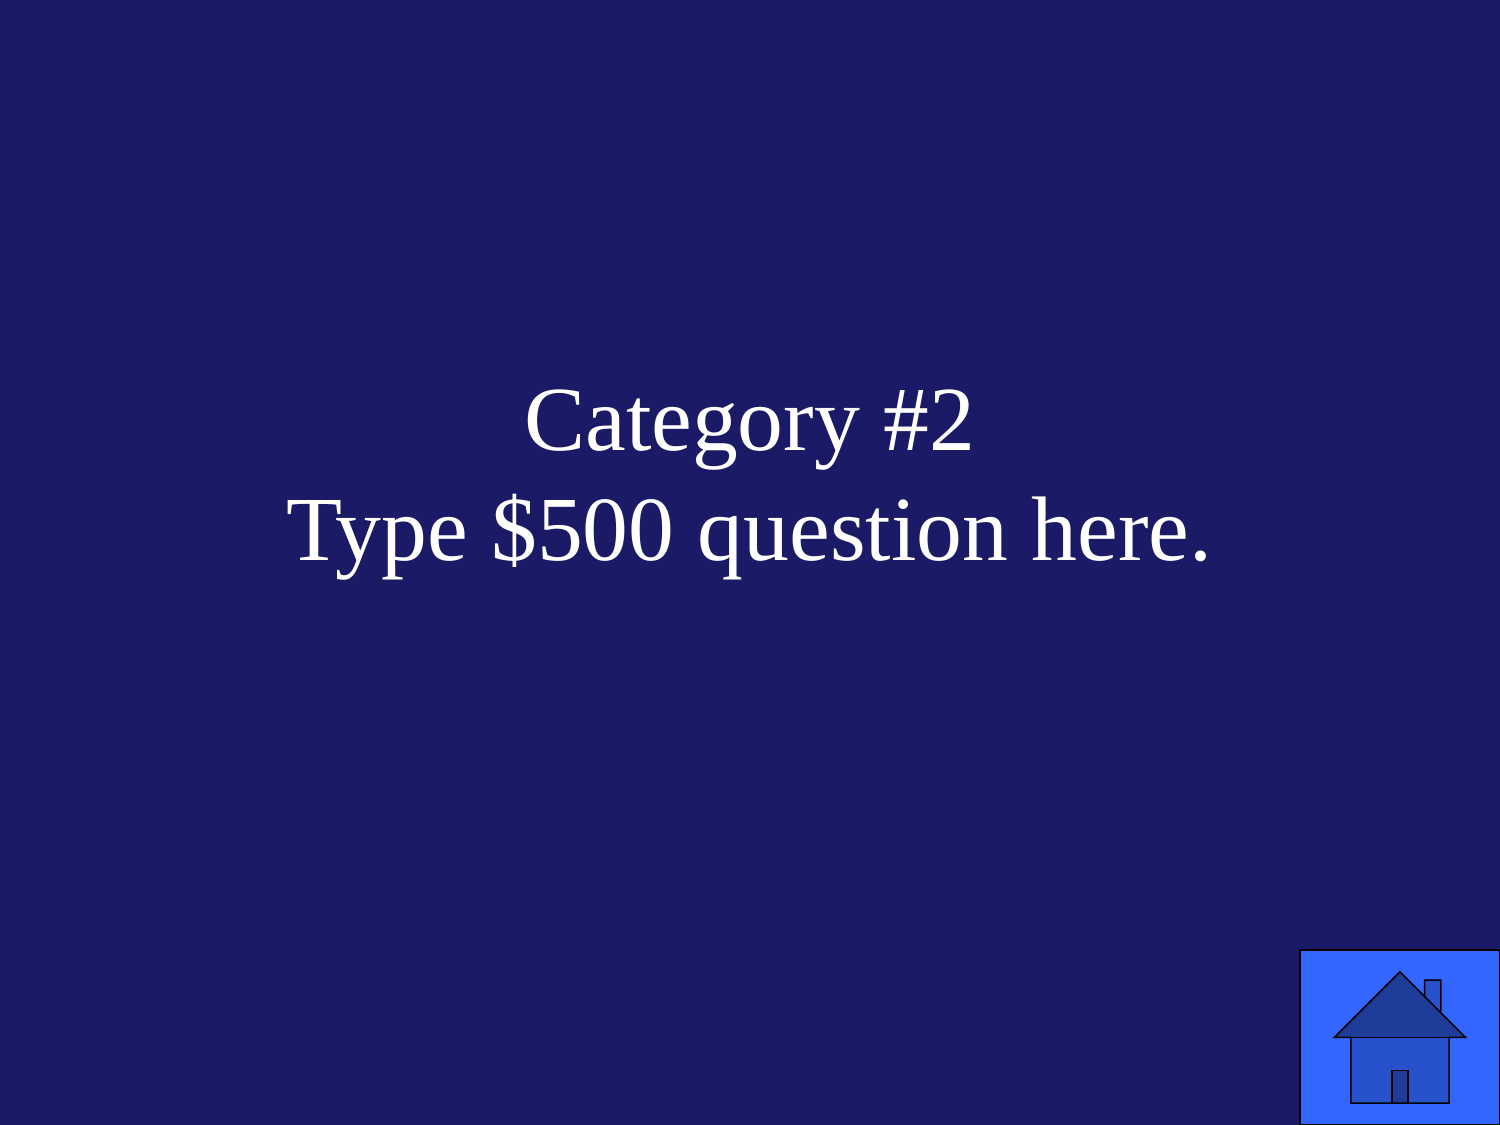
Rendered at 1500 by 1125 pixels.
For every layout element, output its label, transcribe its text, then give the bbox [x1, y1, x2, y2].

title Category #2 Type $500 question here. [112, 374, 1388, 563]
text_box [1299, 950, 1500, 1125]
